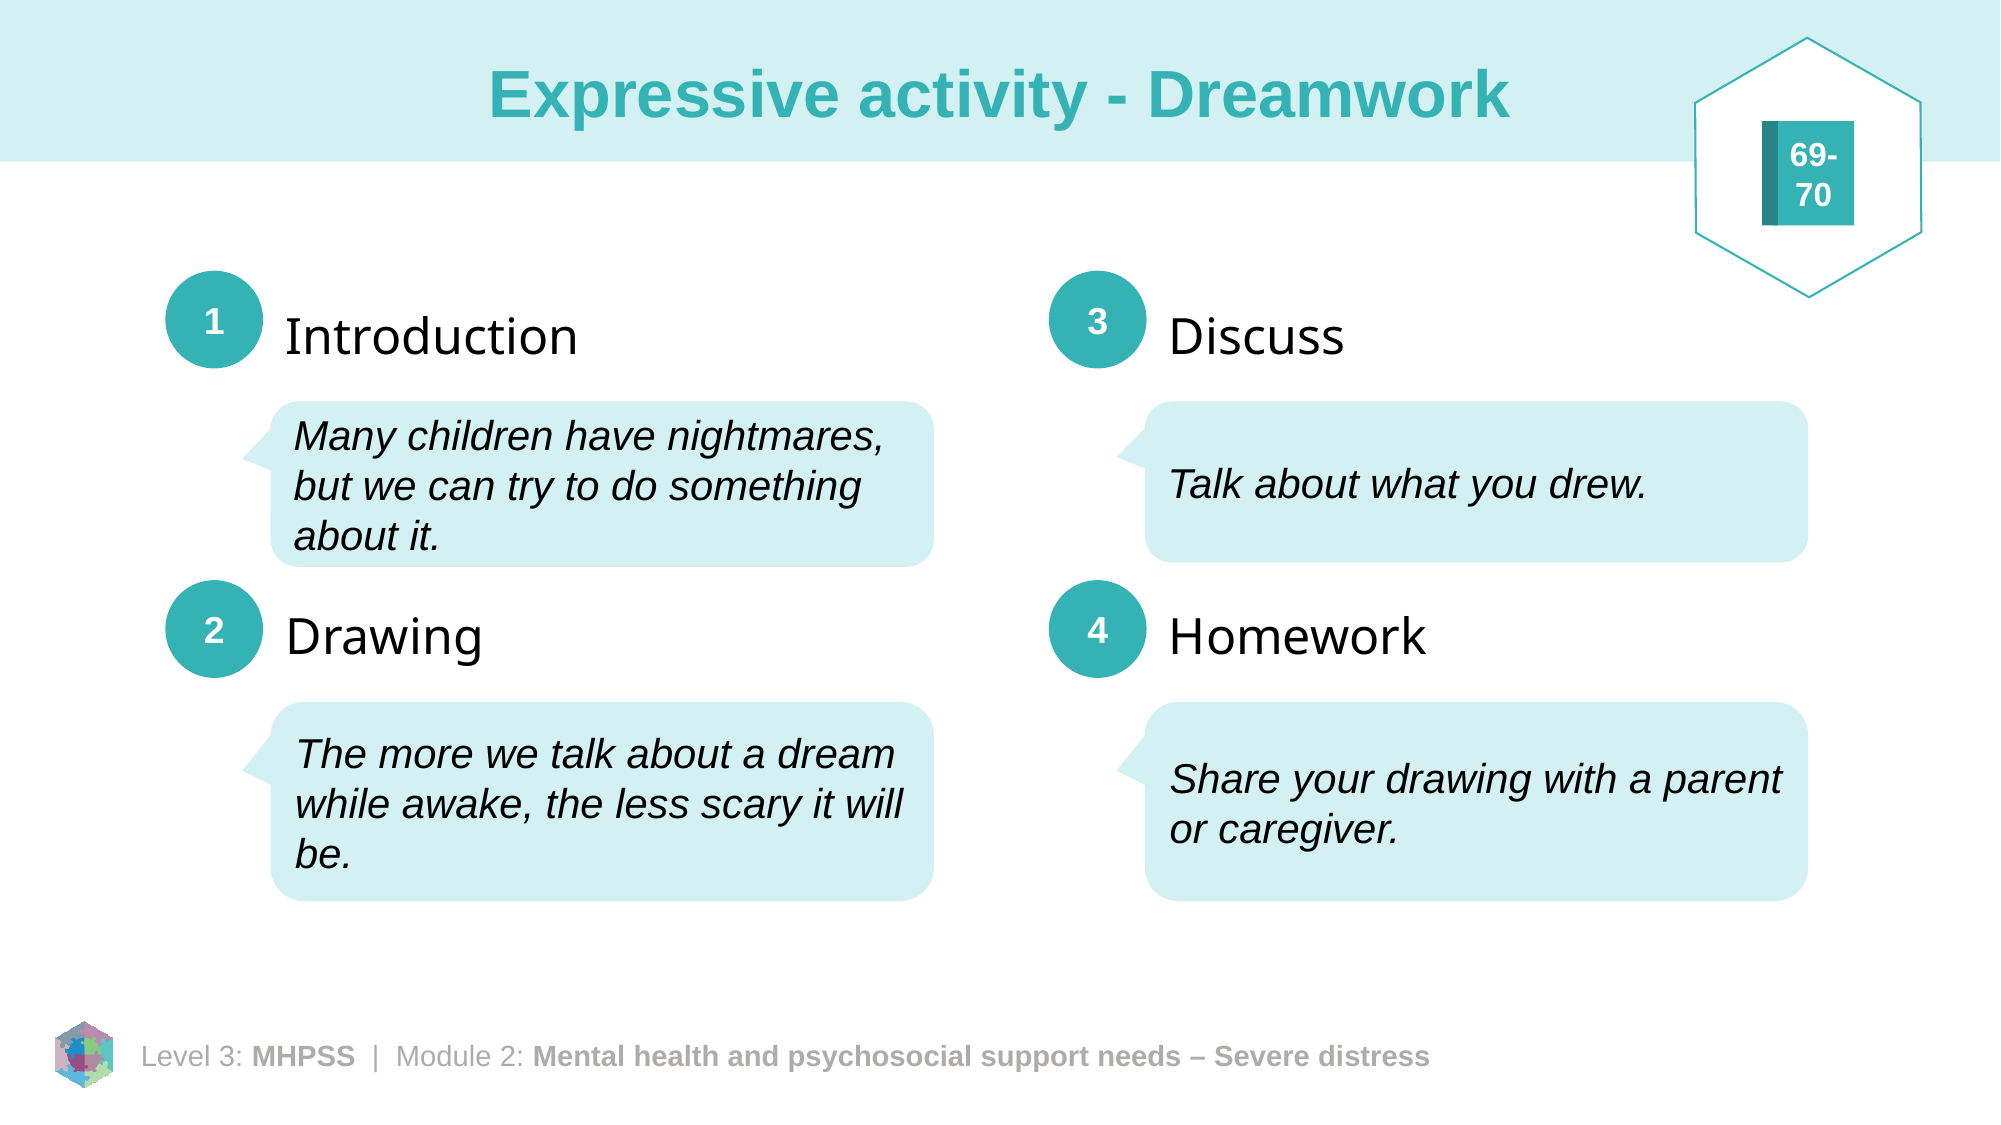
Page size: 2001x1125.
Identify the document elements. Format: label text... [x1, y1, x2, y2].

text_box [1695, 37, 1922, 298]
text_box Introduction Drawing [270, 289, 952, 680]
text_box Share your drawing with a parent or caregiver. [1116, 701, 1809, 902]
text_box 1 [165, 270, 264, 369]
text_box Discuss Homework [1153, 289, 1835, 680]
text_box Talk about what you drew. [1116, 401, 1809, 563]
text_box The more we talk about a dream while awake, the less scary it will be. [242, 701, 934, 902]
text_box 4 [1048, 580, 1147, 678]
picture [55, 1021, 113, 1088]
text_box 2 [165, 580, 264, 678]
text_box 3 [1048, 270, 1147, 369]
title Expressive activity - Dreamwork [137, 19, 1863, 163]
text_box Many children have nightmares, but we can try to do something about it. [242, 401, 934, 567]
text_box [1761, 120, 1855, 226]
